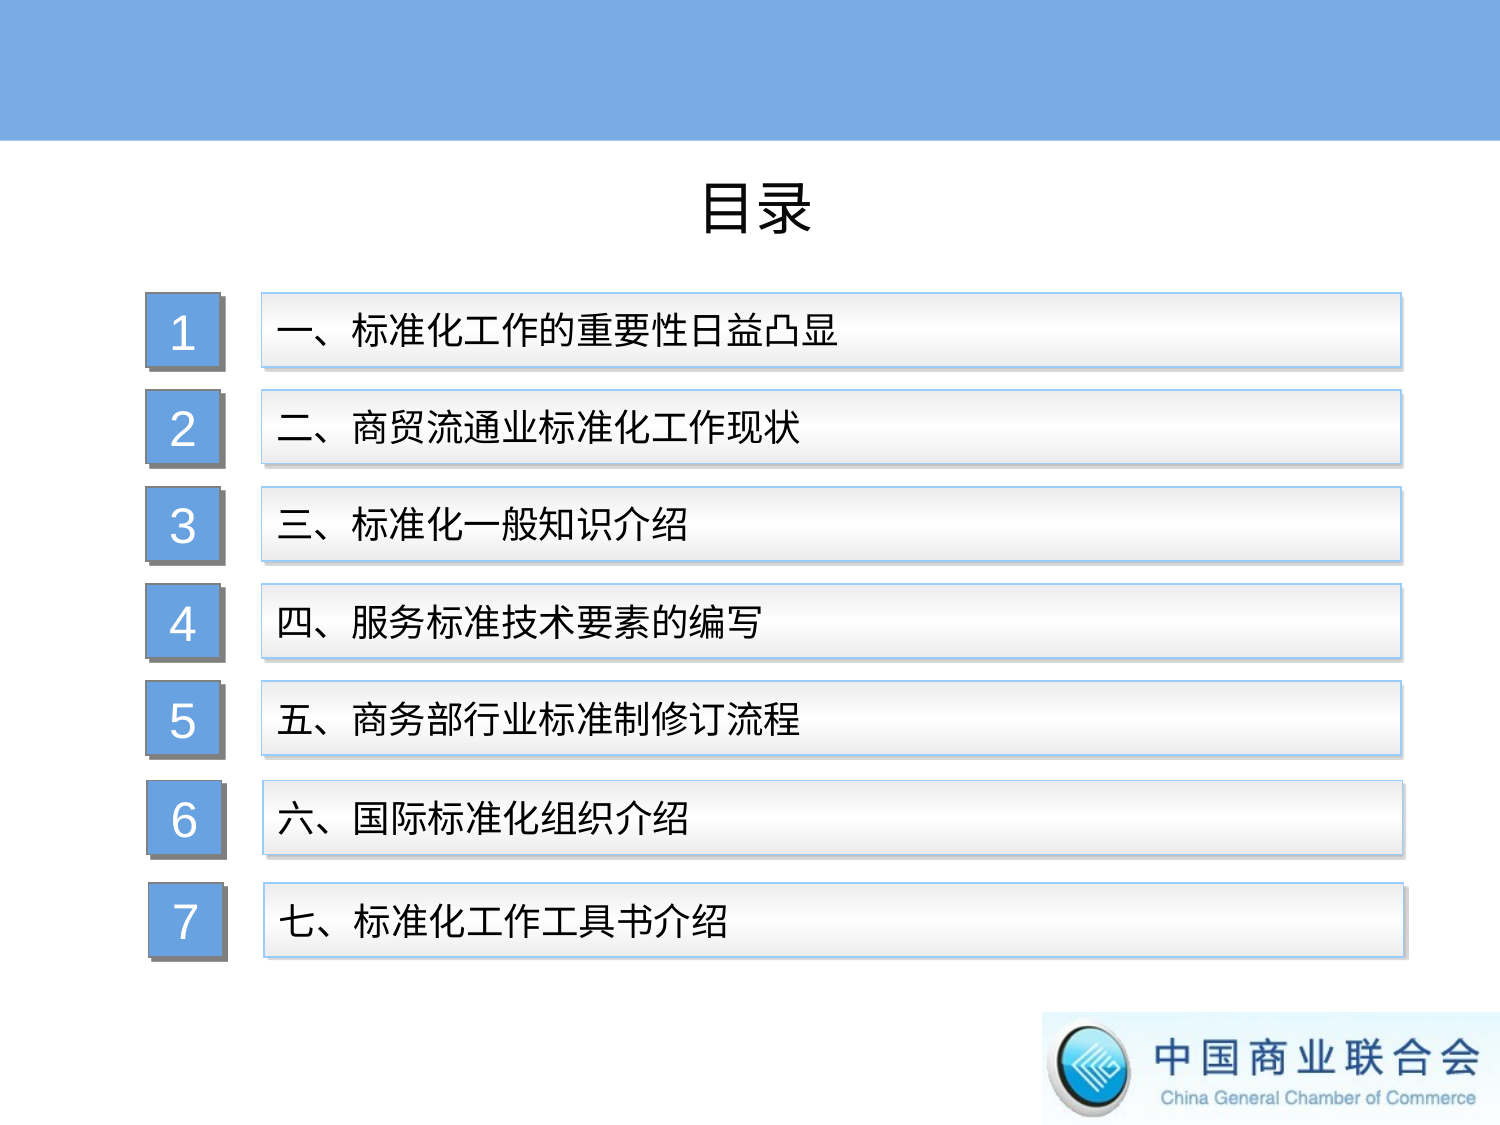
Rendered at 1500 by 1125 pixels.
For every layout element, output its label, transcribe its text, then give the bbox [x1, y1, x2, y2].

text_box 一、标准化工作的重要性日益凸显 [261, 292, 1401, 367]
text_box 6 [147, 780, 222, 855]
text_box 3 [145, 486, 221, 561]
text_box 二、商贸流通业标准化工作现状 [261, 389, 1401, 464]
text_box 4 [145, 584, 221, 658]
text_box 1 [145, 292, 221, 367]
text_box 7 [148, 883, 223, 957]
text_box 七、标准化工作工具书介绍 [264, 883, 1404, 957]
text_box 五、商务部行业标准制修订流程 [261, 681, 1401, 756]
text_box 六、国际标准化组织介绍 [262, 780, 1403, 855]
text_box 5 [145, 681, 221, 756]
picture [1042, 1012, 1500, 1125]
text_box 2 [145, 389, 221, 464]
text_box 目录 [58, 164, 1453, 249]
text_box 四、服务标准技术要素的编写 [261, 584, 1401, 658]
text_box 三、标准化一般知识介绍 [261, 486, 1401, 561]
